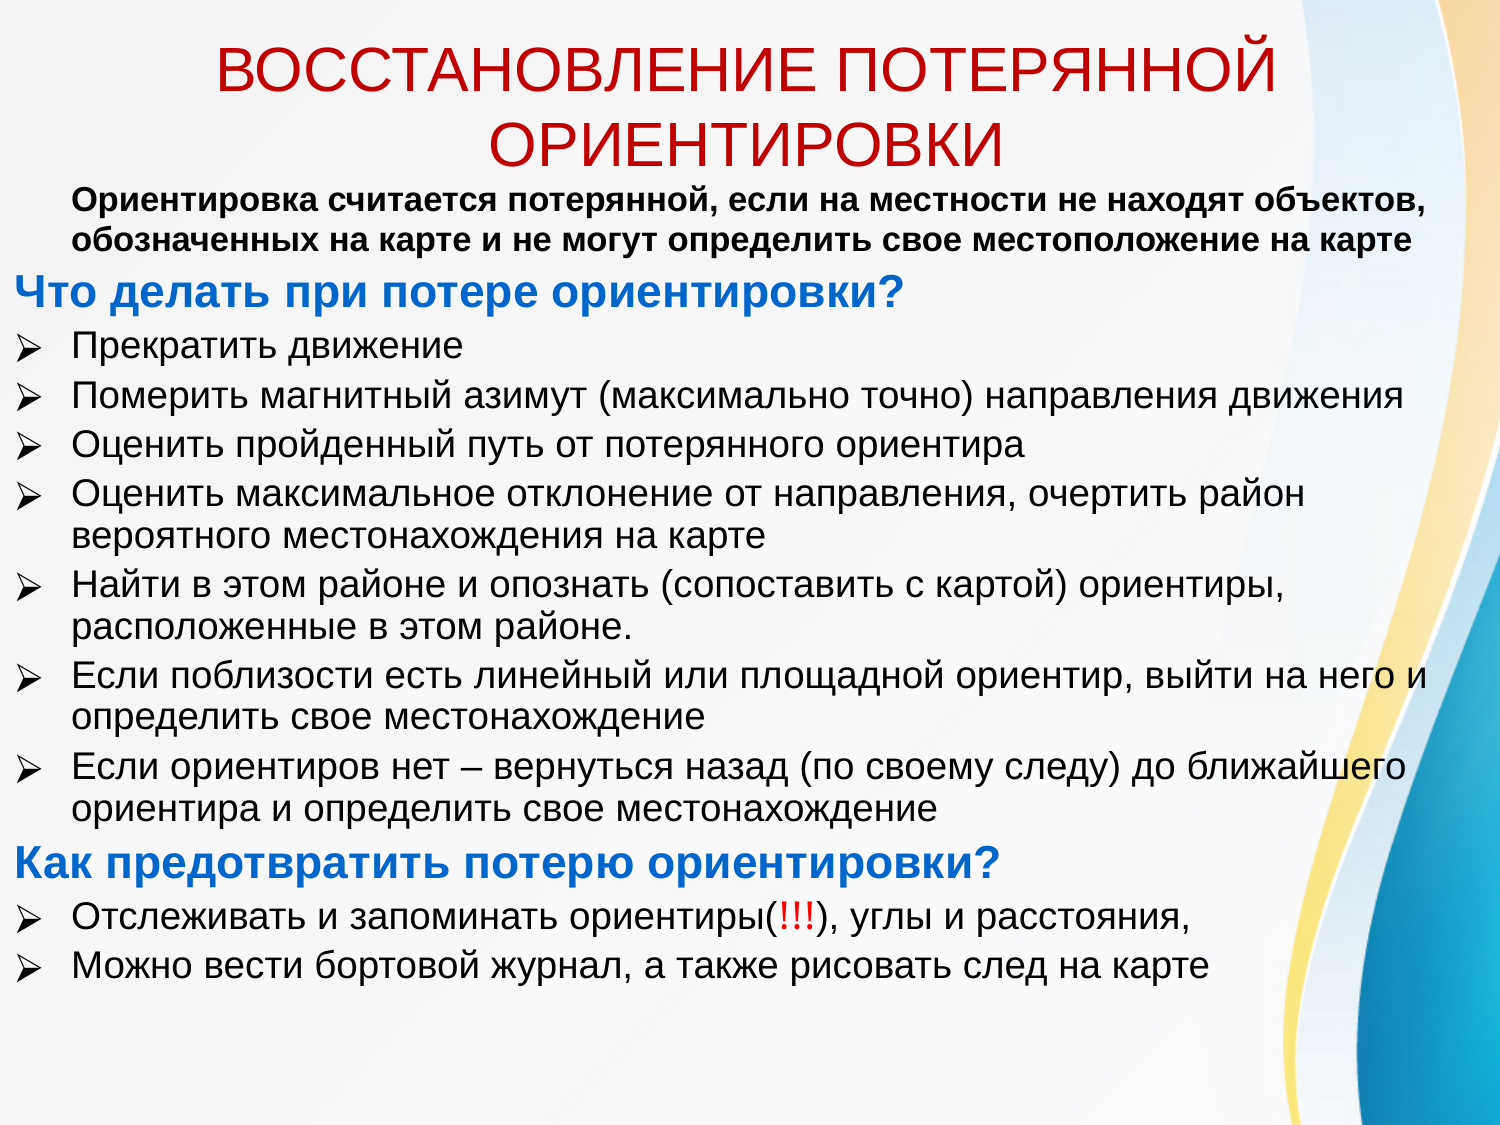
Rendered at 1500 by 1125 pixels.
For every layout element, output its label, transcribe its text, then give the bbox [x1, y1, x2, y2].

picture [0, 0, 1500, 1125]
list Ориентировка считается потерянной, если на местности не находят объектов, обозначенных на карте и не могут определить свое местоположение на карте Что делать при потере ориентировки? Прекратить движение Померить магнитный азимут (максимально точно) направления движения Оценить пройденный путь от потерянного ориентира Оценить максимальное отклонение от направления, очертить район вероятного местонахождения на карте Найти в этом районе и опознать (сопоставить с картой) ориентиры, расположенные в этом районе. Если поблизости есть линейный или площадной ориентир, выйти на него и определить свое местонахождение Если ориентиров нет – вернуться назад (по своему следу) до ближайшего ориентира и определить свое местонахождение Как предотвратить потерю ориентировки? Отслеживать и запоминать ориентиры(!!!), углы и расстояния, Можно вести бортовой журнал, а также рисовать след на карте [0, 163, 1452, 1055]
title ВОССТАНОВЛЕНИЕ ПОТЕРЯННОЙ ОРИЕНТИРОВКИ [34, 34, 1461, 173]
